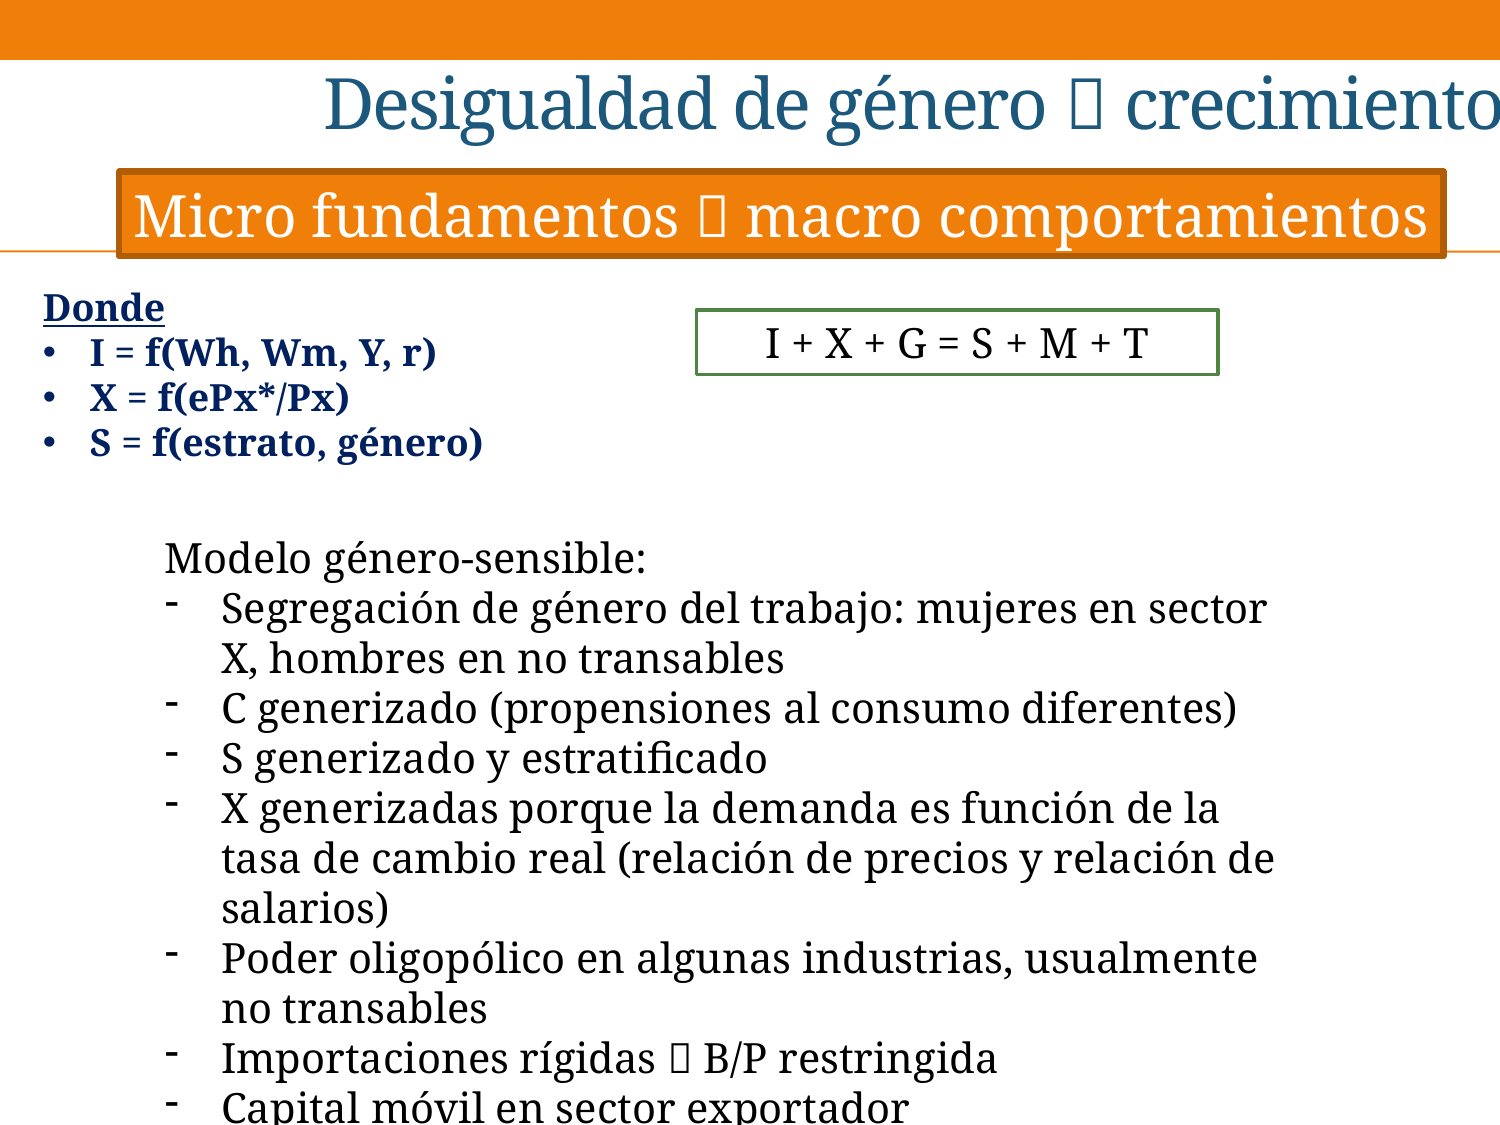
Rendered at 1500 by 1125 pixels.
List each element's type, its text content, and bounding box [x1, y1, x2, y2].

text_box Micro fundamentos  macro comportamientos [116, 168, 1447, 259]
title Desigualdad de género  crecimiento [170, 20, 1500, 184]
text_box Donde I = f(Wh, Wm, Y, r) X = f(ePx*/Px) S = f(estrato, género) [28, 276, 499, 472]
text_box I + X + G = S + M + T [693, 307, 1221, 378]
text_box Modelo género-sensible: Segregación de género del trabajo: mujeres en sector X, hombres en no transables C generizado (propensiones al consumo diferentes) S generizado y estratificado X generizadas porque la demanda es función de la tasa de cambio real (relación de precios y relación de salarios) Poder oligopólico en algunas industrias, usualmente no transables Importaciones rígidas  B/P restringida Capital móvil en sector exportador [147, 521, 1327, 1125]
